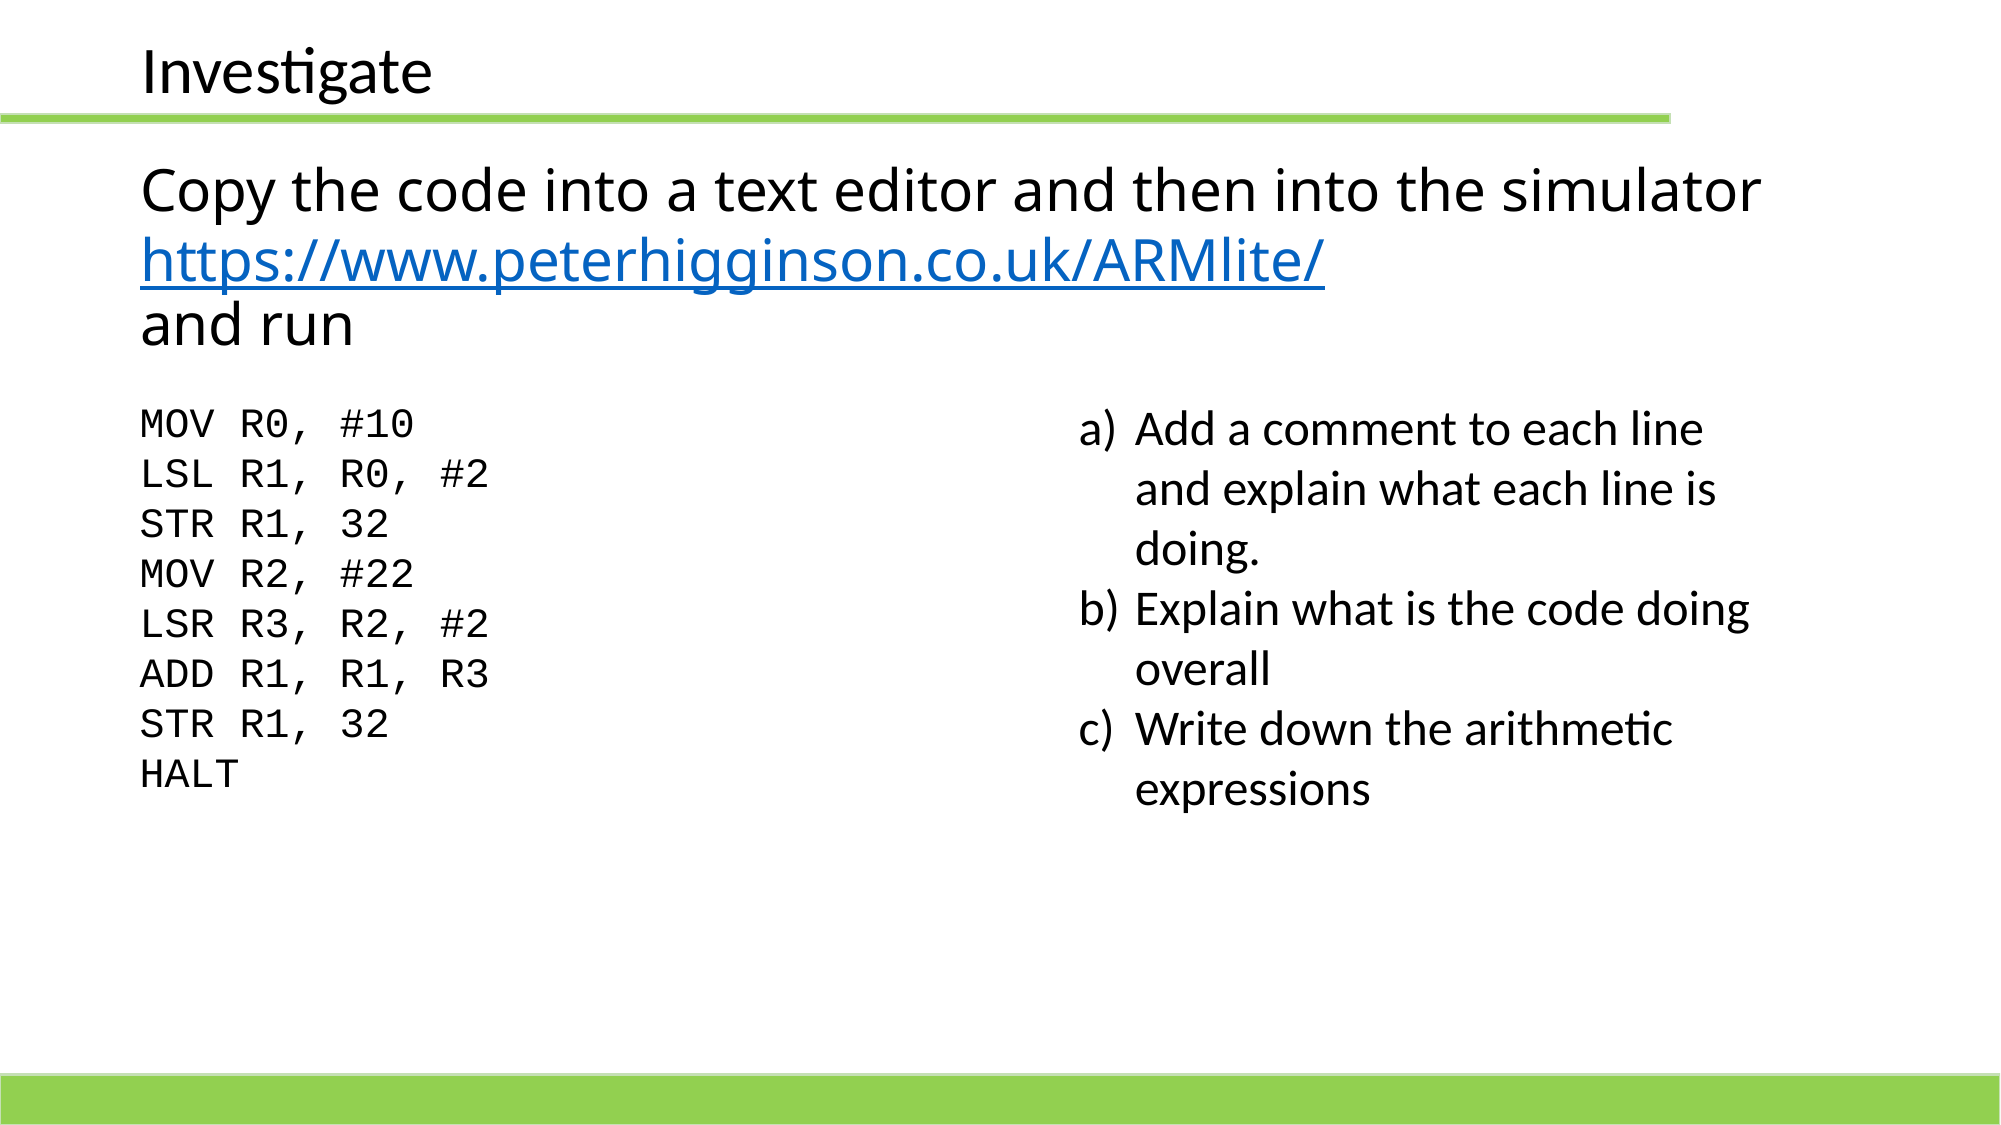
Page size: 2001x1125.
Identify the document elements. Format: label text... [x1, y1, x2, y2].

text_box Investigate [126, 19, 450, 114]
text_box Add a comment to each line and explain what each line is doing. Explain what is the code doing overall Write down the arithmetic expressions [1063, 388, 1797, 823]
text_box MOV R0, #10 LSL R1, R0, #2 STR R1, 32 MOV R2, #22 LSR R3, R2, #2 ADD R1, R1, R3 STR R1, 32 HALT [124, 388, 814, 804]
title Copy the code into a text editor and then into the simulator https://www.peterhigginson.co.uk/ARMlite/ and run [124, 150, 1850, 369]
